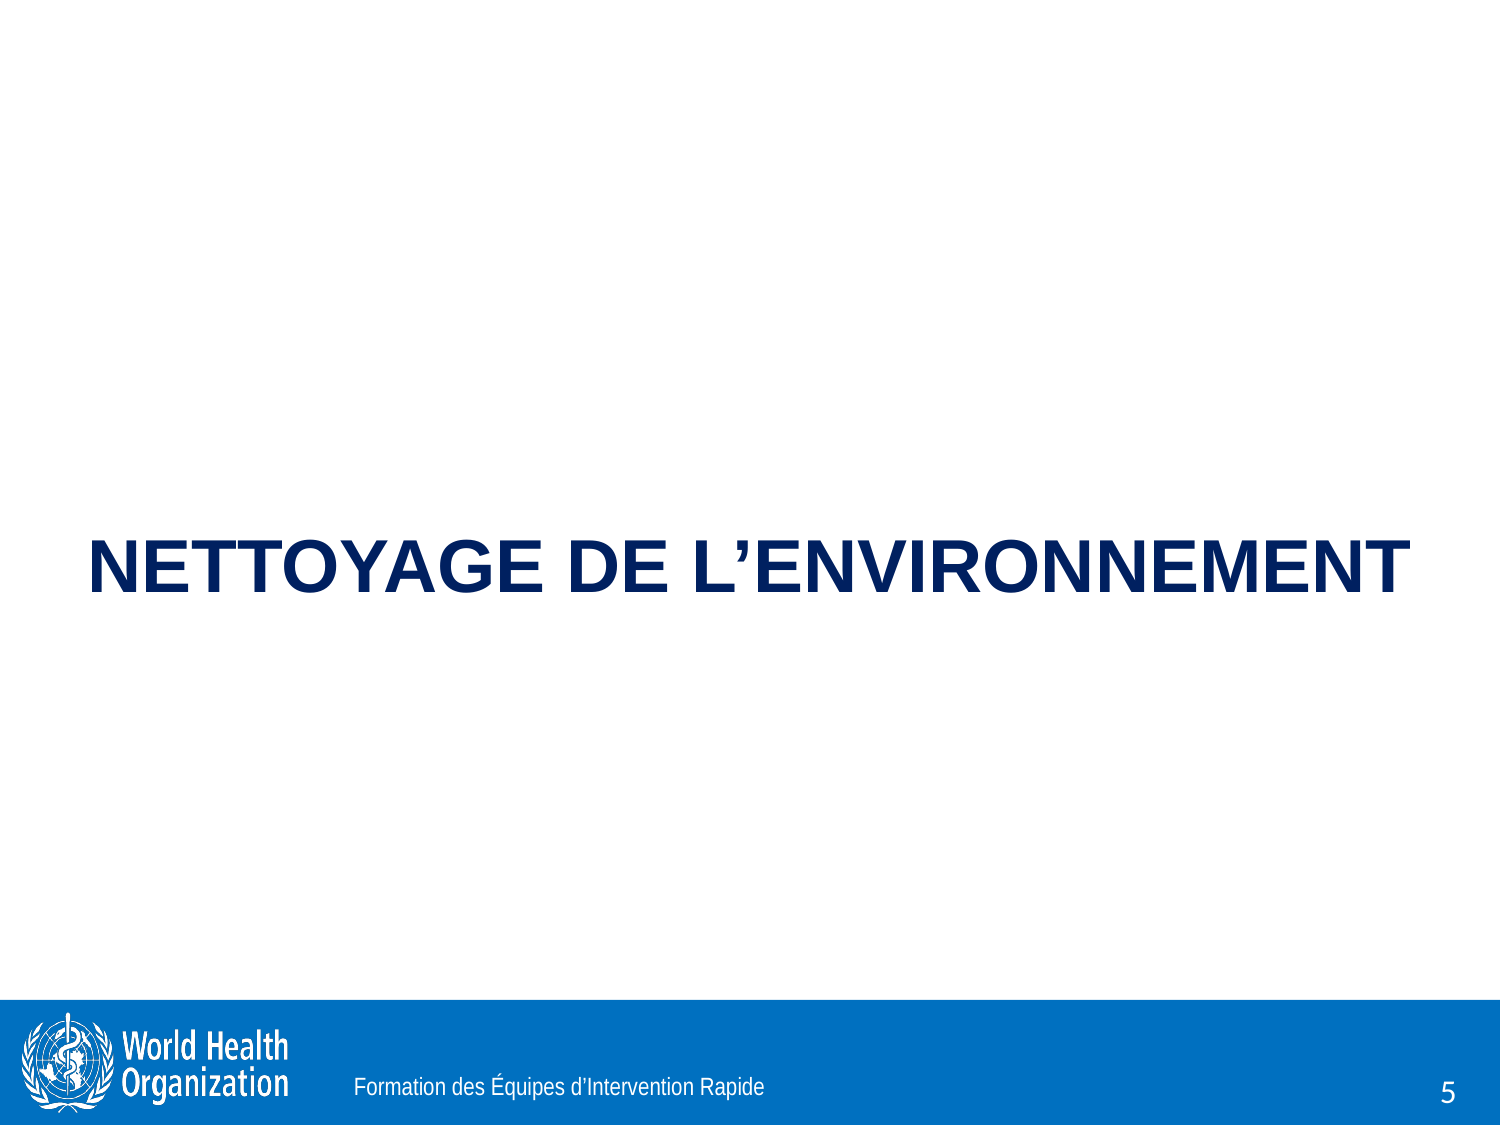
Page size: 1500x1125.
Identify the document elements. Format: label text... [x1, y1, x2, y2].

picture [21, 1012, 288, 1113]
title NETTOYAGE DE L’ENVIRONNEMENT [75, 468, 1425, 657]
